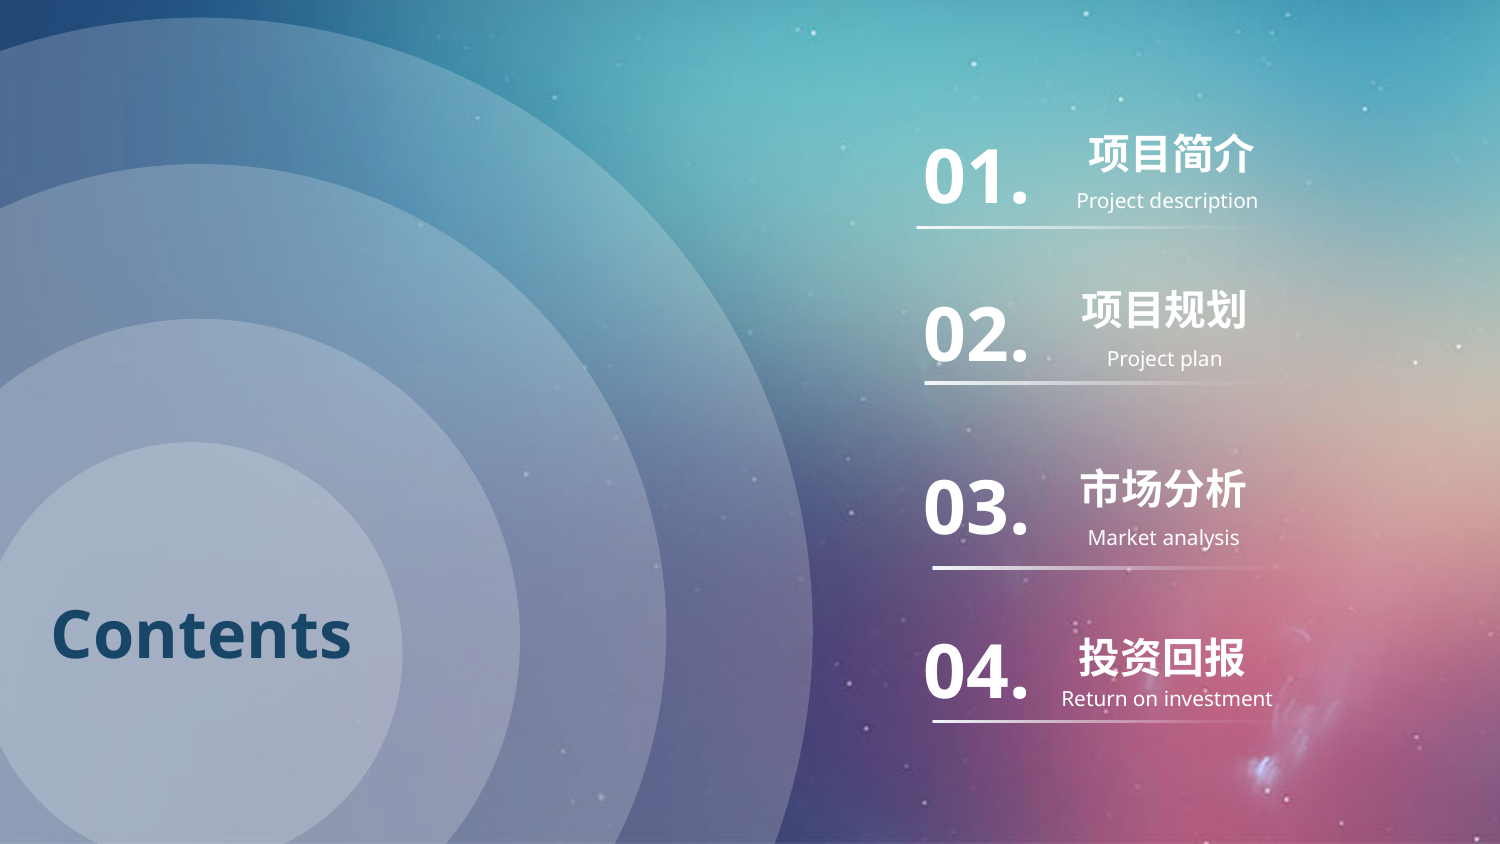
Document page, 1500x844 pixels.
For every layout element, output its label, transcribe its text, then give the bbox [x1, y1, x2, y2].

text_box 03. [908, 452, 1047, 558]
text_box Return on investment [1047, 678, 1288, 718]
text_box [0, 17, 813, 844]
text_box 02. [908, 278, 1047, 384]
text_box 项目规划 [1066, 276, 1264, 342]
text_box Market analysis [1072, 516, 1255, 557]
text_box Project description [1061, 180, 1274, 221]
picture [0, 0, 1500, 844]
text_box Project plan [1092, 338, 1238, 379]
text_box 04. [908, 616, 1047, 722]
text_box 01. [908, 120, 1047, 226]
text_box 项目简介 [1073, 120, 1271, 180]
text_box 市场分析 [1065, 455, 1262, 520]
text_box 投资回报 [1064, 623, 1261, 678]
